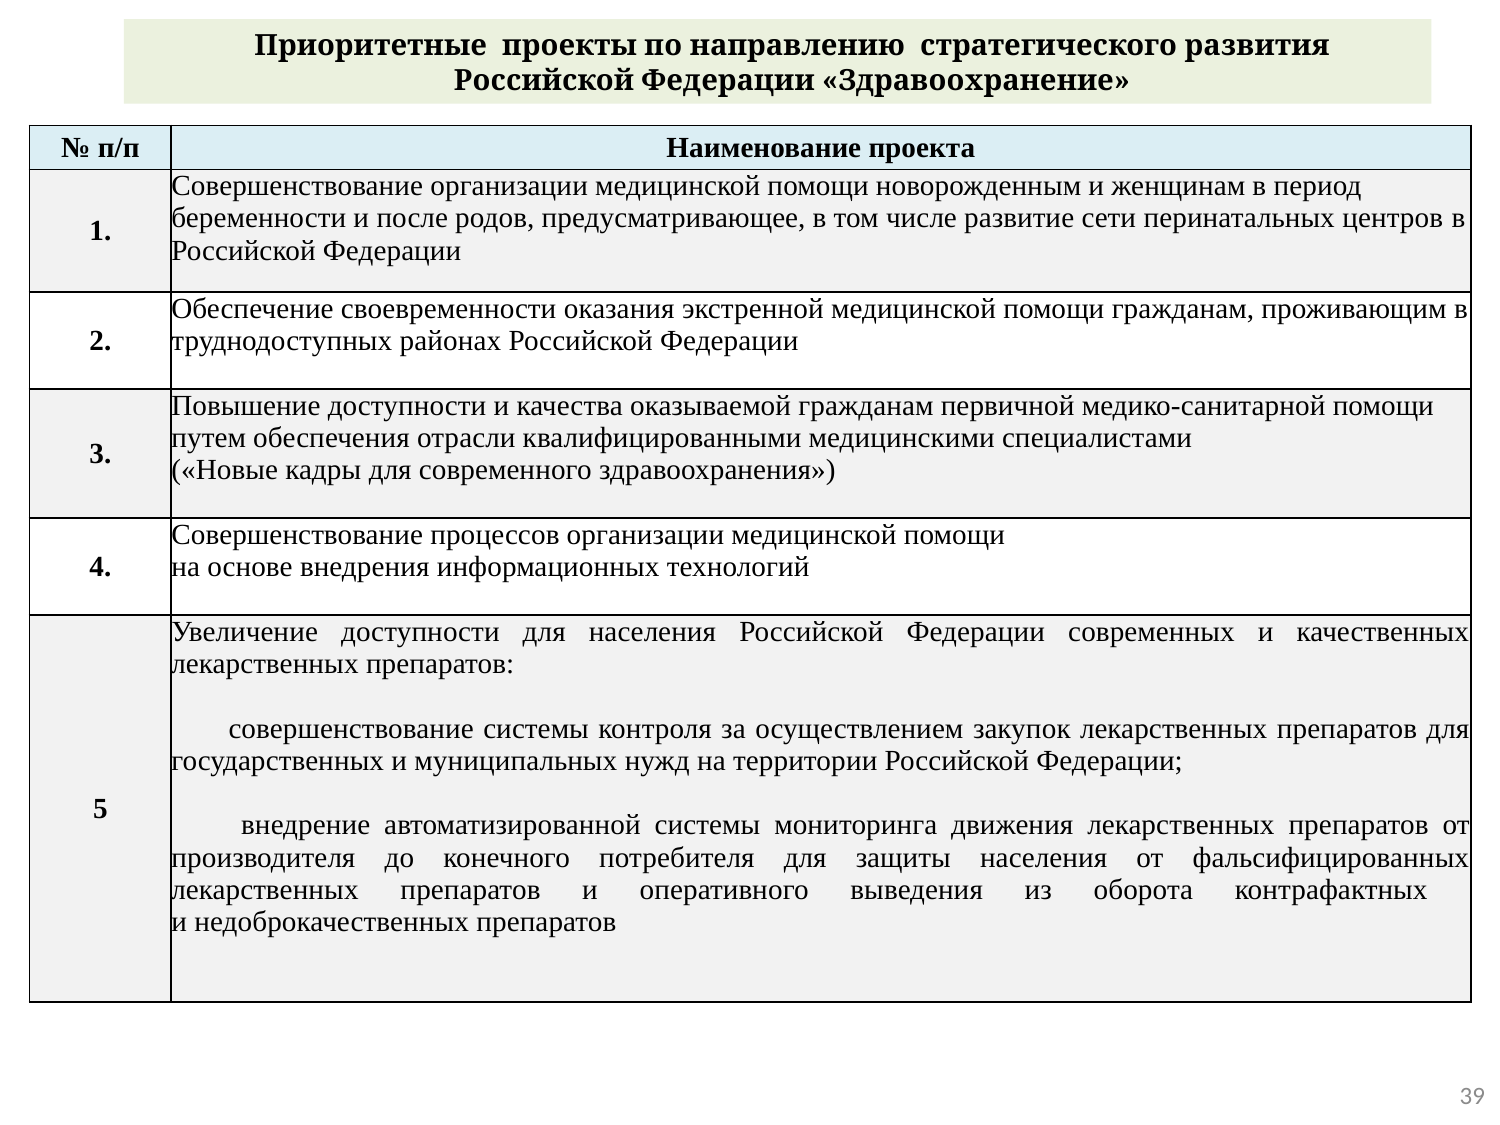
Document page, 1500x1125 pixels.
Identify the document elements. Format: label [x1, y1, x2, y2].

table_cell [30, 390, 170, 517]
table_cell [30, 519, 170, 614]
table_header [30, 126, 170, 169]
table_cell [172, 519, 1470, 614]
table_cell [172, 293, 1470, 388]
table_header [172, 126, 1470, 169]
table_cell [172, 616, 1470, 1001]
slide_number [1149, 1065, 1500, 1125]
text_box [122, 17, 1434, 106]
table_cell [30, 170, 170, 291]
table_cell [30, 616, 170, 1001]
table_cell [172, 390, 1470, 517]
table_cell [172, 170, 1470, 291]
table_cell [30, 293, 170, 388]
